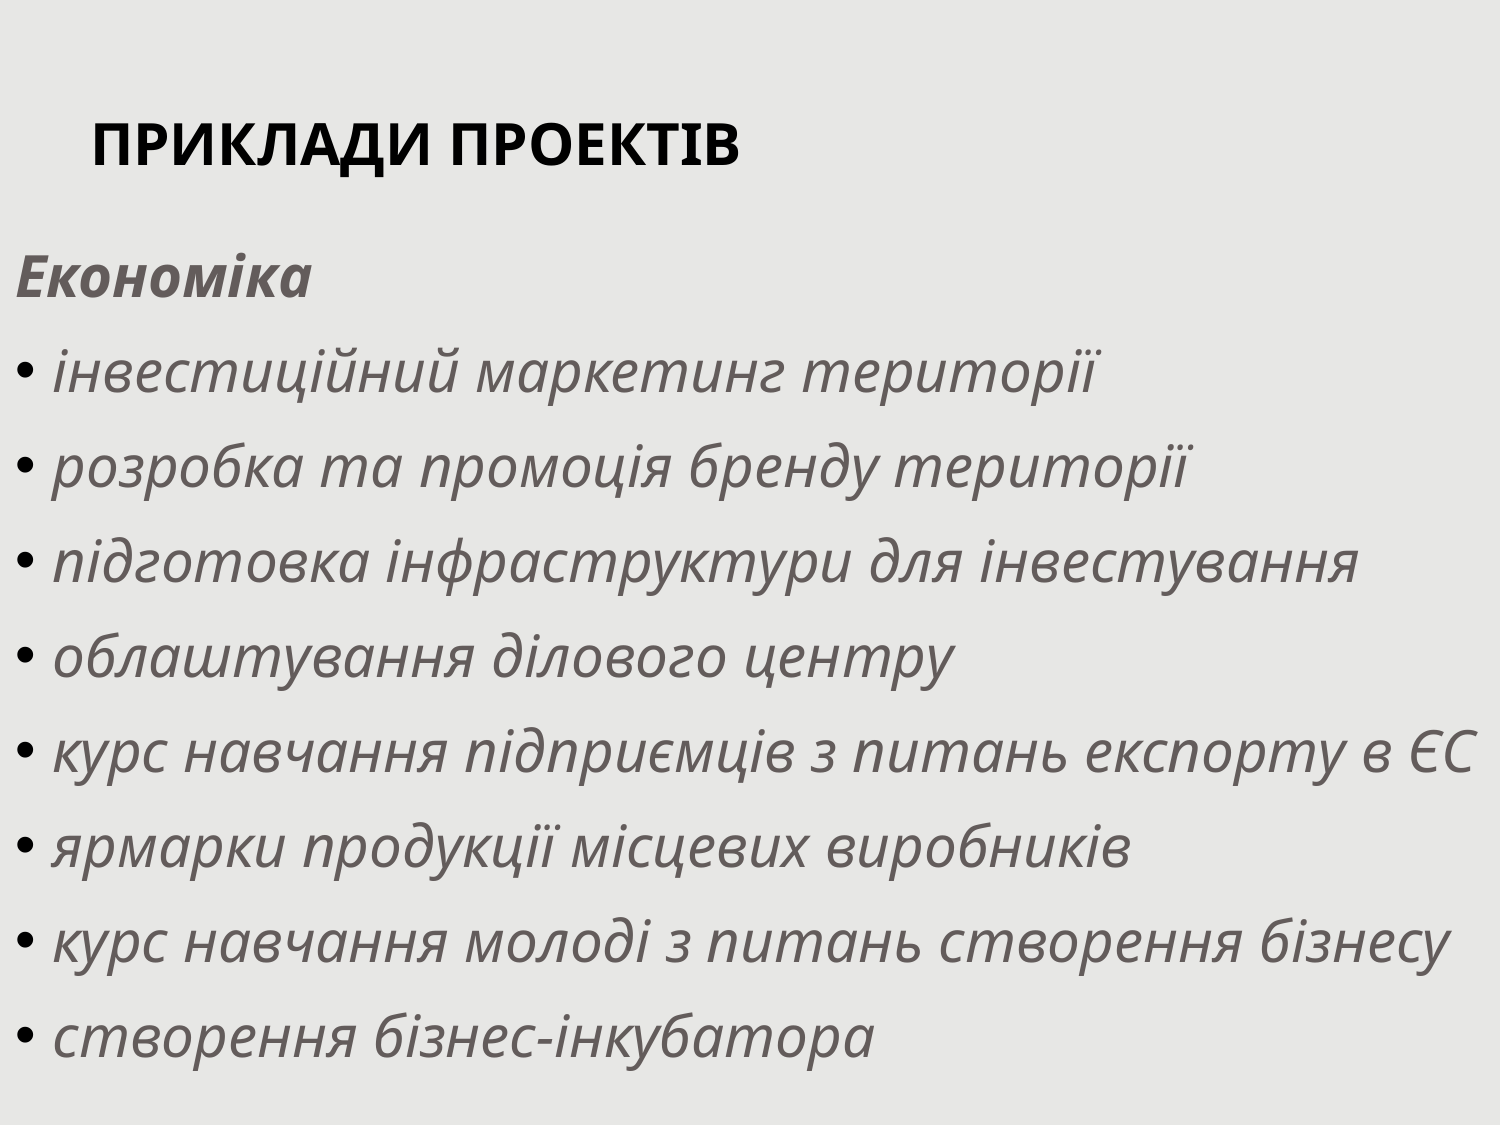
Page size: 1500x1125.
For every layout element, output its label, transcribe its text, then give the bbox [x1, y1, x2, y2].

title ПРИКЛАДИ ПРОЕКТІВ [75, 45, 1425, 185]
list Економіка інвестиційний маркетинг території розробка та промоція бренду території підготовка інфраструктури для інвестування облаштування ділового центру курс навчання підприємців з питань експорту в ЄС ярмарки продукції місцевих виробників курс навчання молоді з питань створення бізнесу створення бізнес-інкубатора [0, 231, 1500, 1035]
